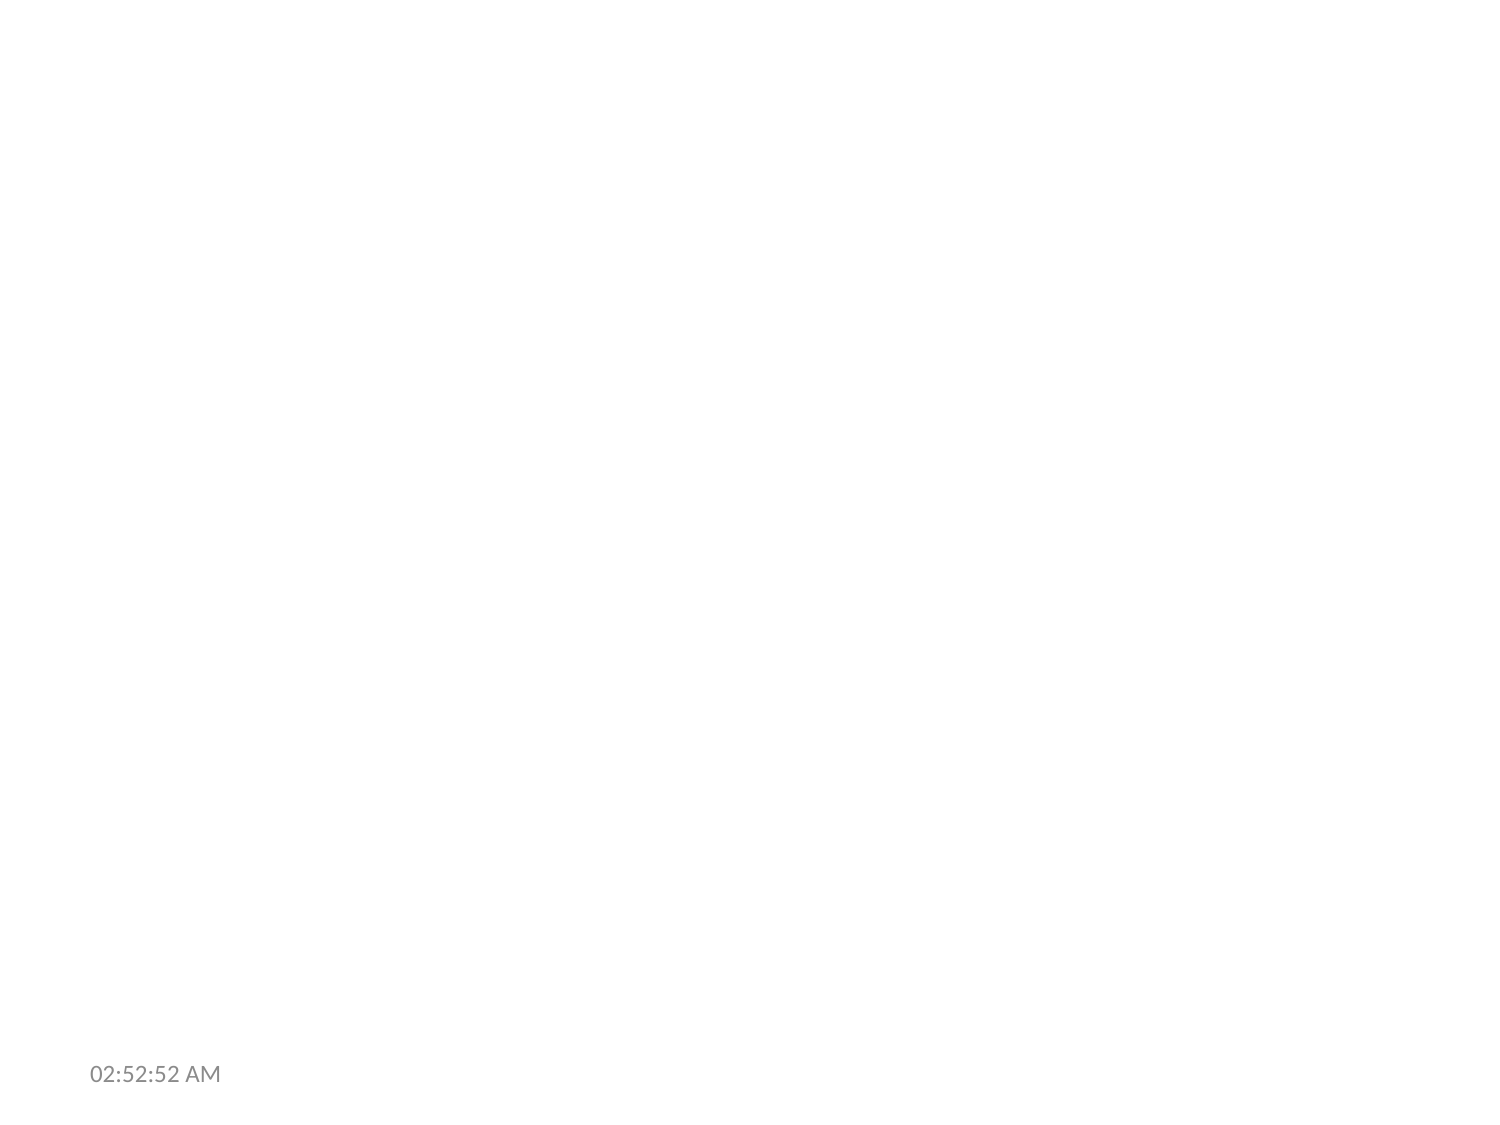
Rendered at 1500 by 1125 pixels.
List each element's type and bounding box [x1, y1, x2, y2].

slide_number [75, 1042, 425, 1103]
